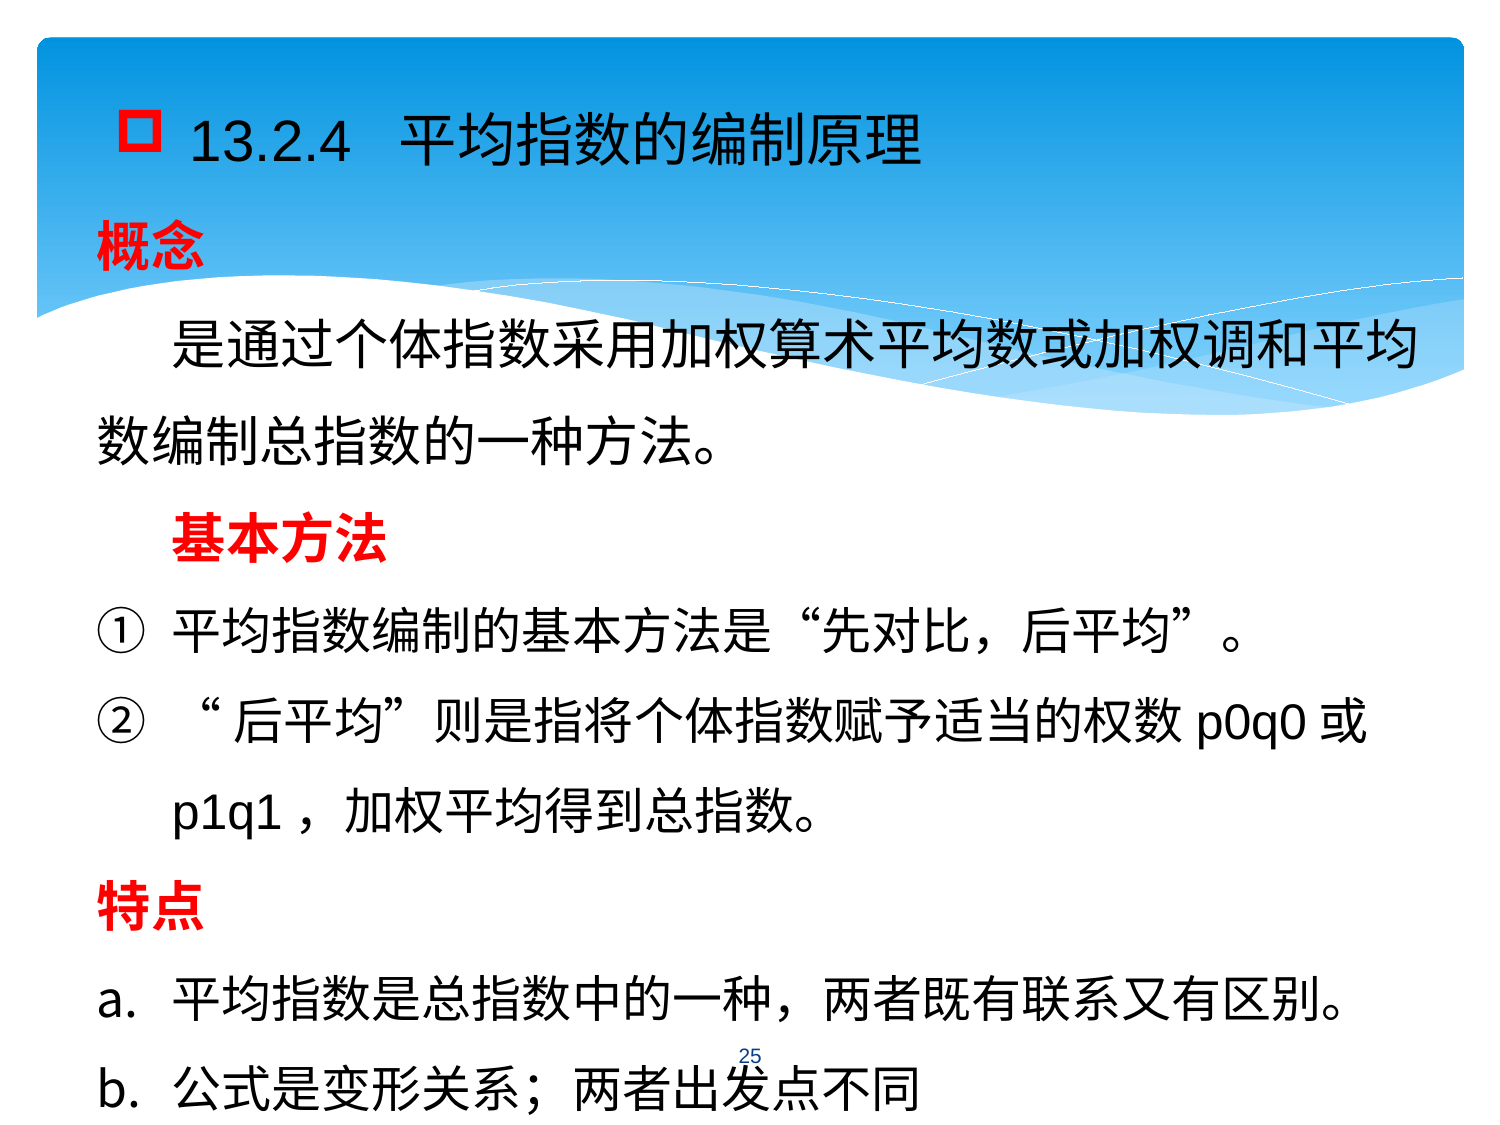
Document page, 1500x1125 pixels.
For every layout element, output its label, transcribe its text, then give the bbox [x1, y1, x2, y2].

text_box 13.2.4 平均指数的编制原理 [82, 78, 957, 199]
text_box 概念 是通过个体指数采用加权算术平均数或加权调和平均数编制总指数的一种方法。 基本方法 平均指数编制的基本方法是“先对比，后平均”。 “后平均”则是指将个体指数赋予适当的权数p0q0或p1q1，加权平均得到总指数。 特点 平均指数是总指数中的一种，两者既有联系又有区别。 公式是变形关系；两者出发点不同 [82, 172, 1471, 1125]
